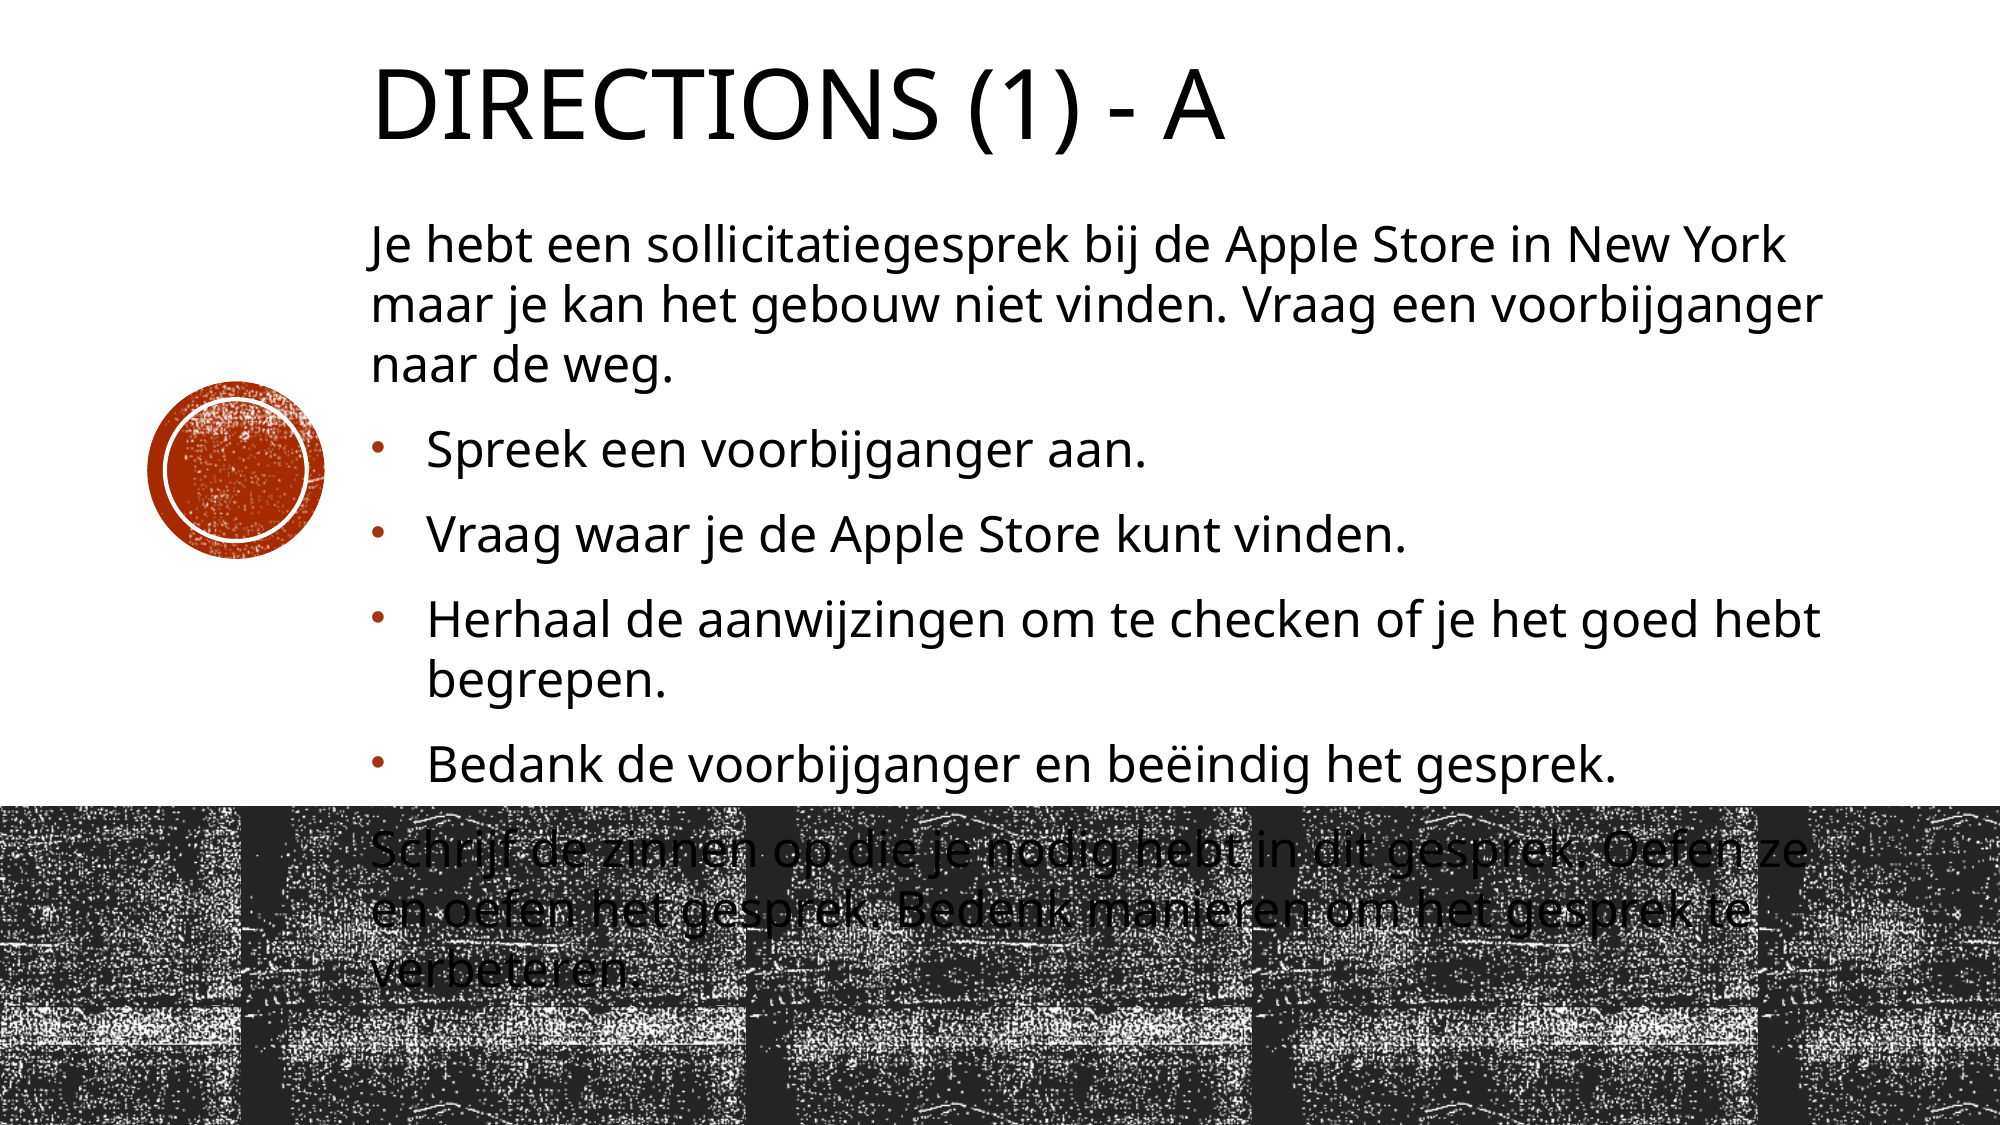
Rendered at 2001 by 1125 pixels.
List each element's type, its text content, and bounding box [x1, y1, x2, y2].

list Je hebt een sollicitatiegesprek bij de Apple Store in New York maar je kan het gebouw niet vinden. Vraag een voorbijganger naar de weg. Spreek een voorbijganger aan. Vraag waar je de Apple Store kunt vinden. Herhaal de aanwijzingen om te checken of je het goed hebt begrepen. Bedank de voorbijganger en beëindig het gesprek. Schrijf de zinnen op die je nodig hebt in dit gesprek. Oefen ze en oefen het gesprek. Bedenk manieren om het gesprek te verbeteren. [355, 204, 1841, 733]
title Directions (1) - A [355, 56, 1927, 166]
